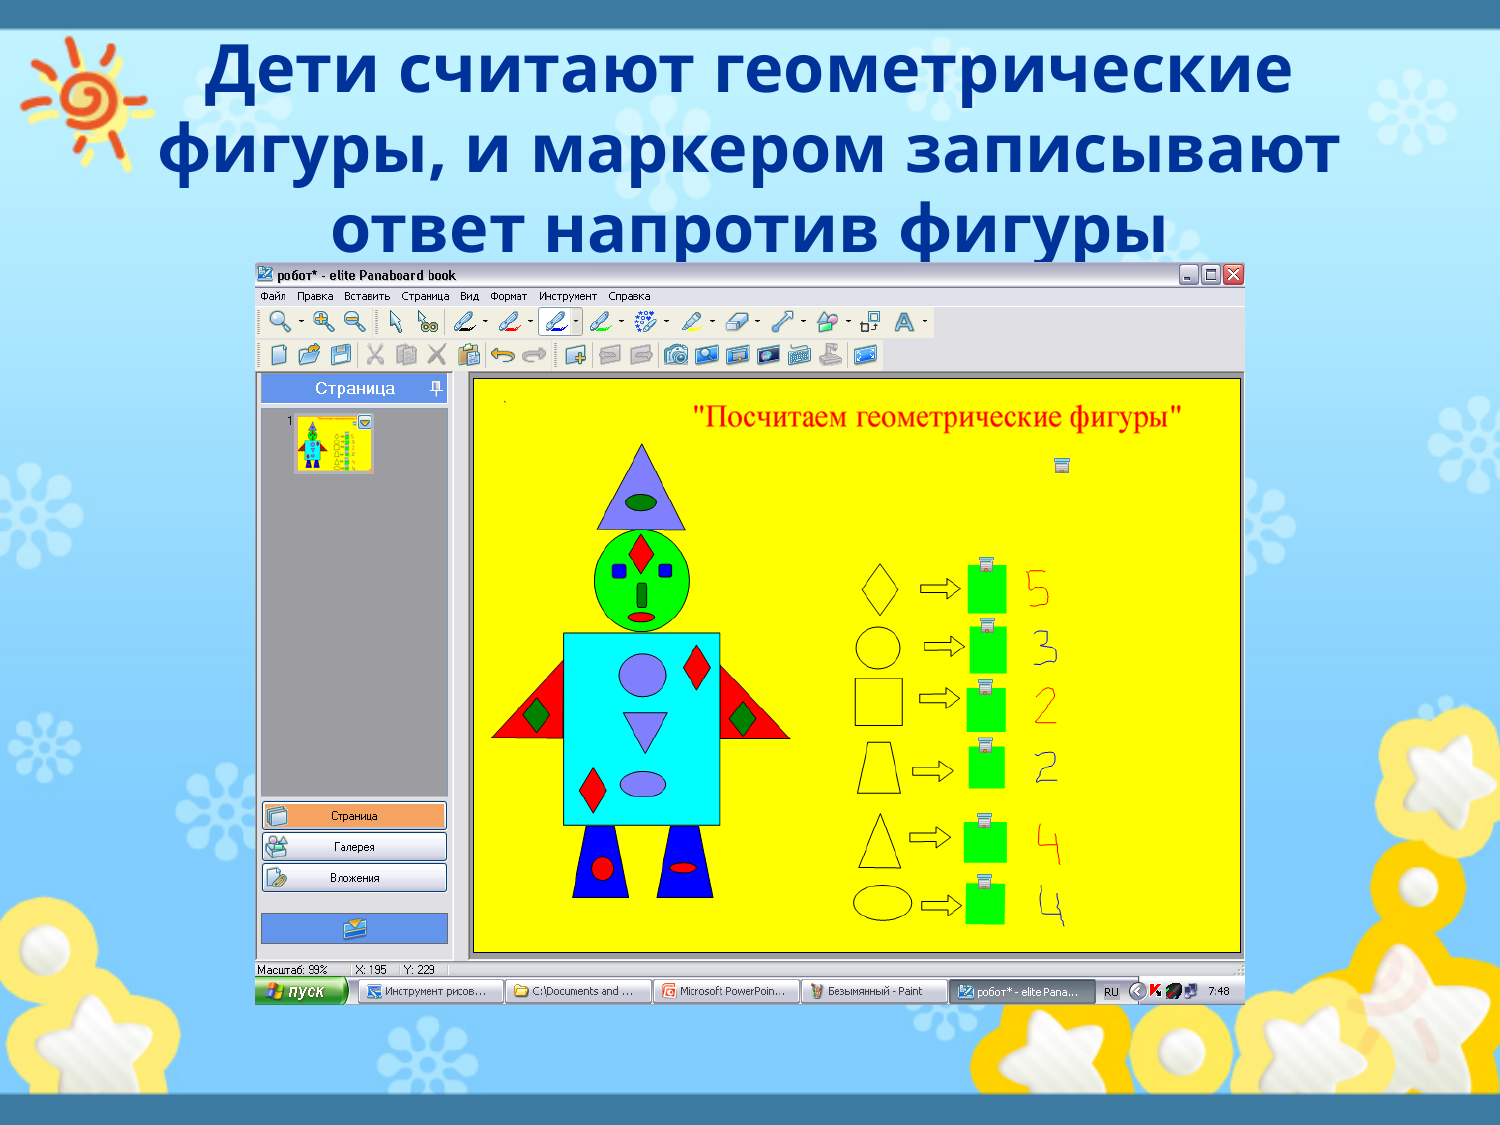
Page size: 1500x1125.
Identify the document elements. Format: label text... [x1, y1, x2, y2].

title Дети считают геометрические фигуры, и маркером записывают ответ напротив фигуры [75, 45, 1425, 247]
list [254, 262, 1246, 1006]
picture [0, 0, 1500, 1125]
